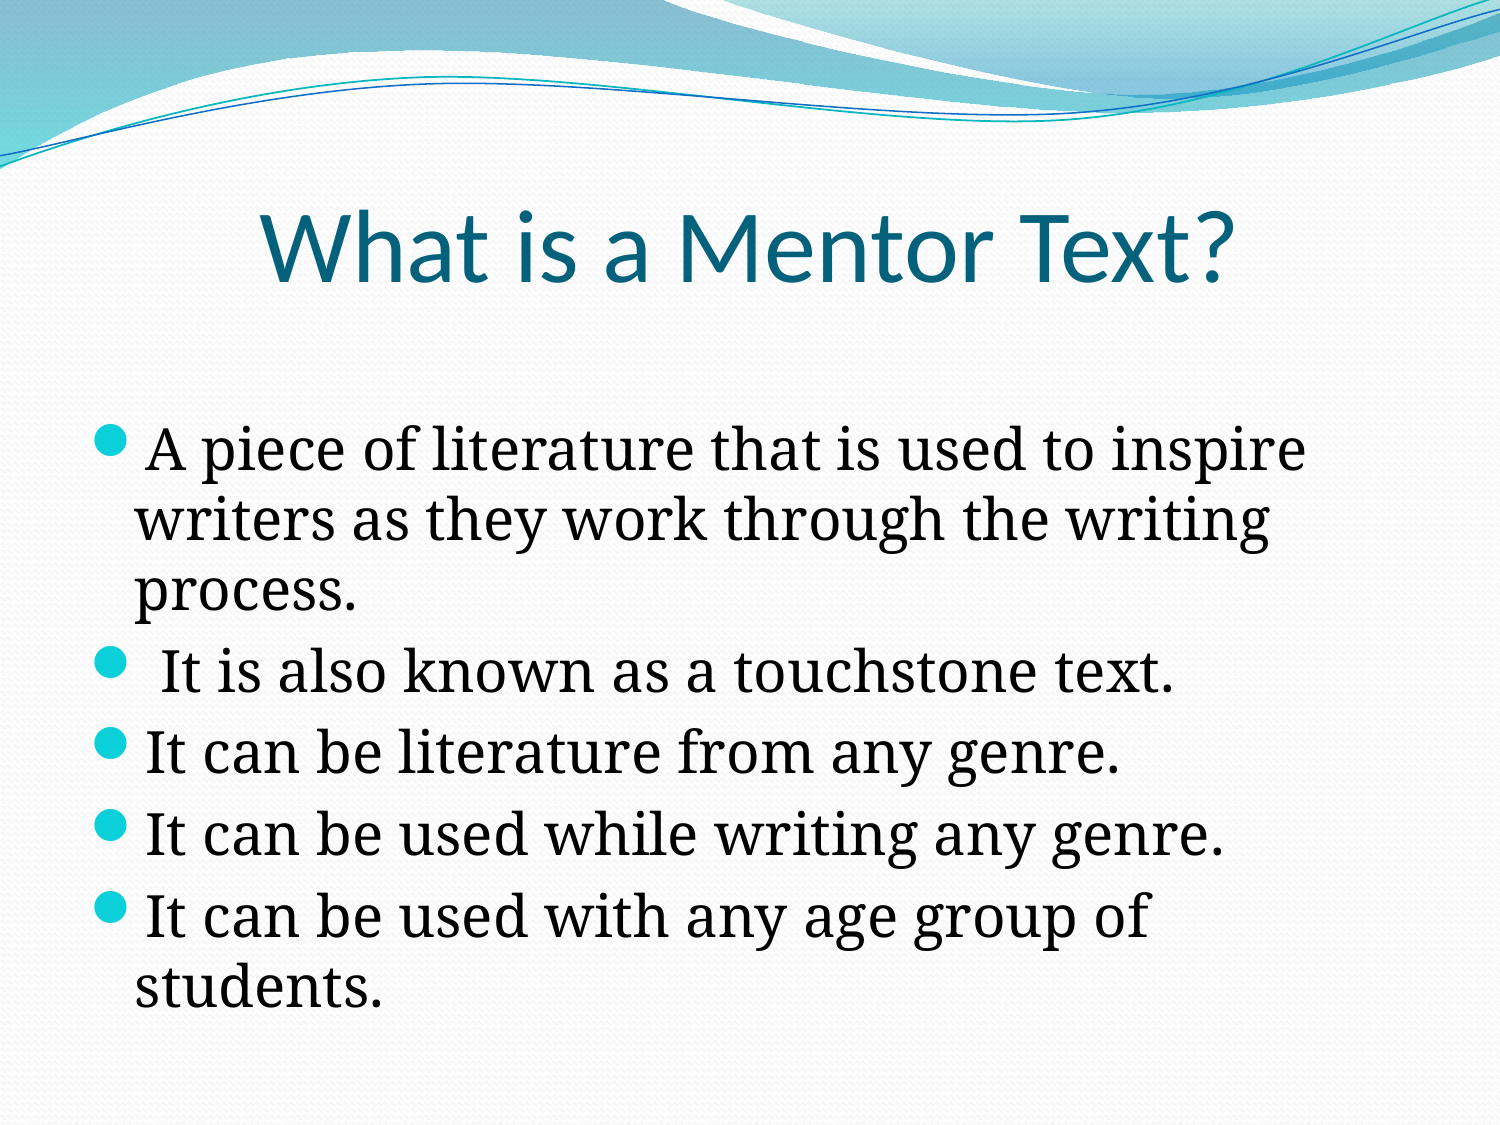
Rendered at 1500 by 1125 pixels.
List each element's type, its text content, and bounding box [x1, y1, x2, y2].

title What is a Mentor Text? [75, 115, 1425, 303]
list A piece of literature that is used to inspire writers as they work through the writing process. It is also known as a touchstone text. It can be literature from any genre. It can be used while writing any genre. It can be used with any age group of students. [75, 404, 1425, 1125]
